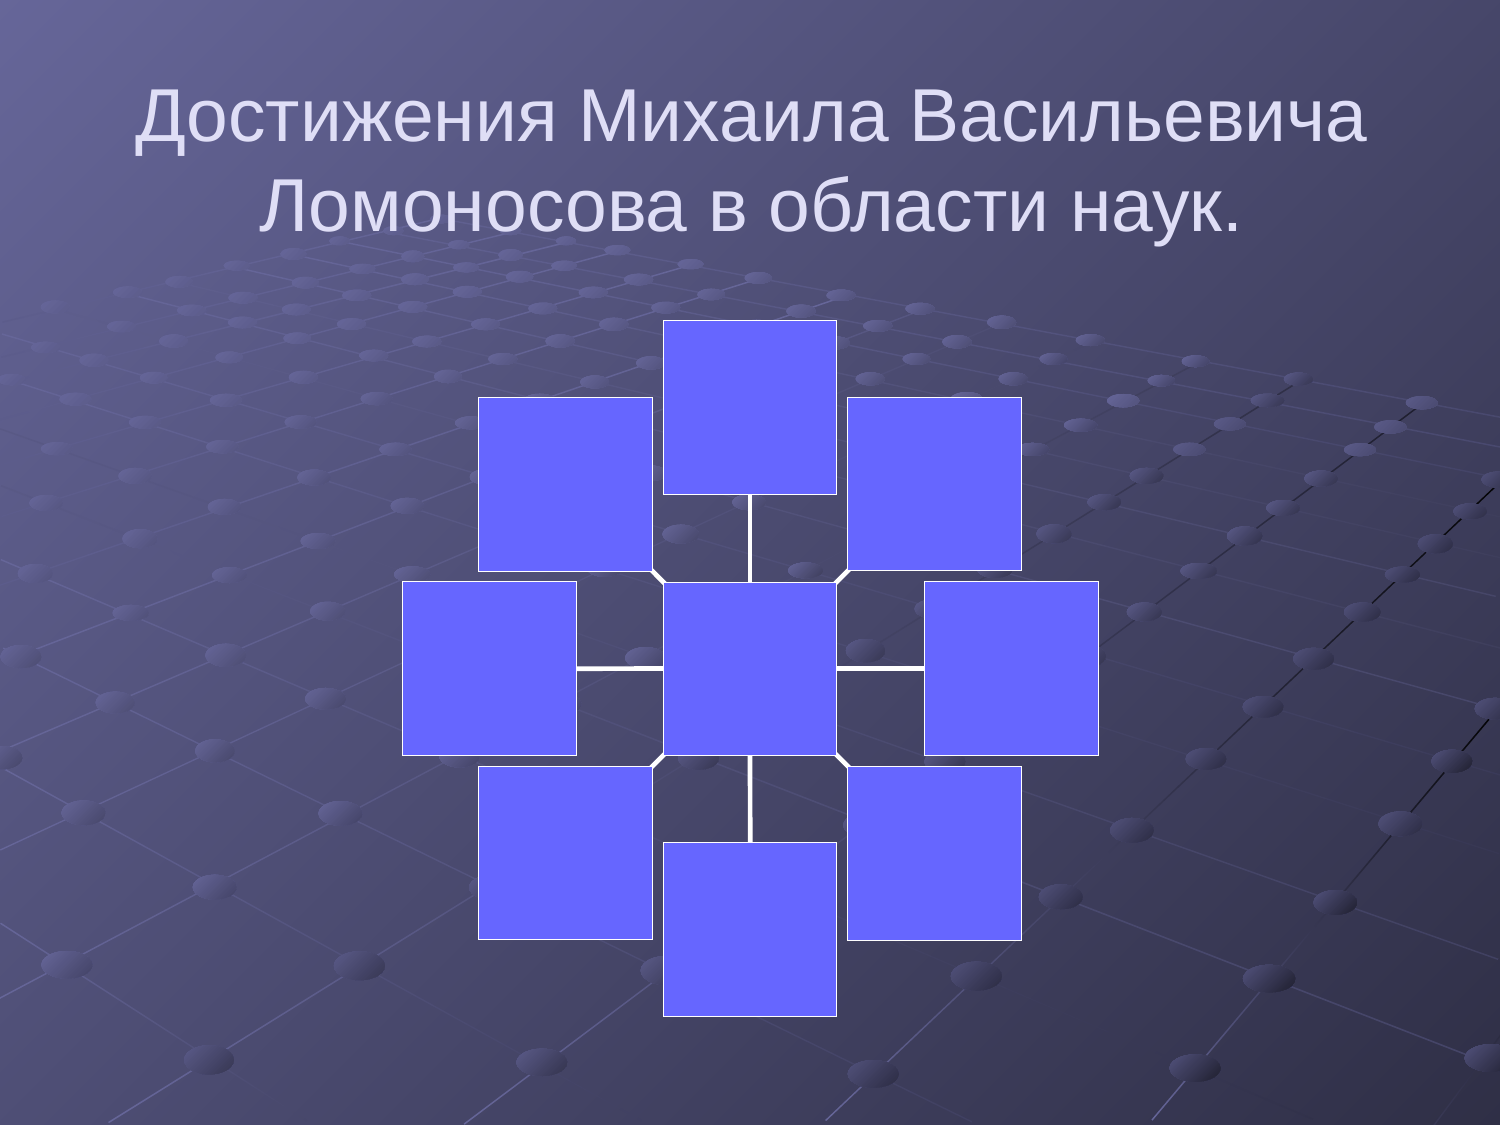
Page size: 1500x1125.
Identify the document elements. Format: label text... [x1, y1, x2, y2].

title Достижения Михаила Васильевича Ломоносова в области наук. [76, 42, 1428, 270]
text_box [76, 302, 1424, 1036]
